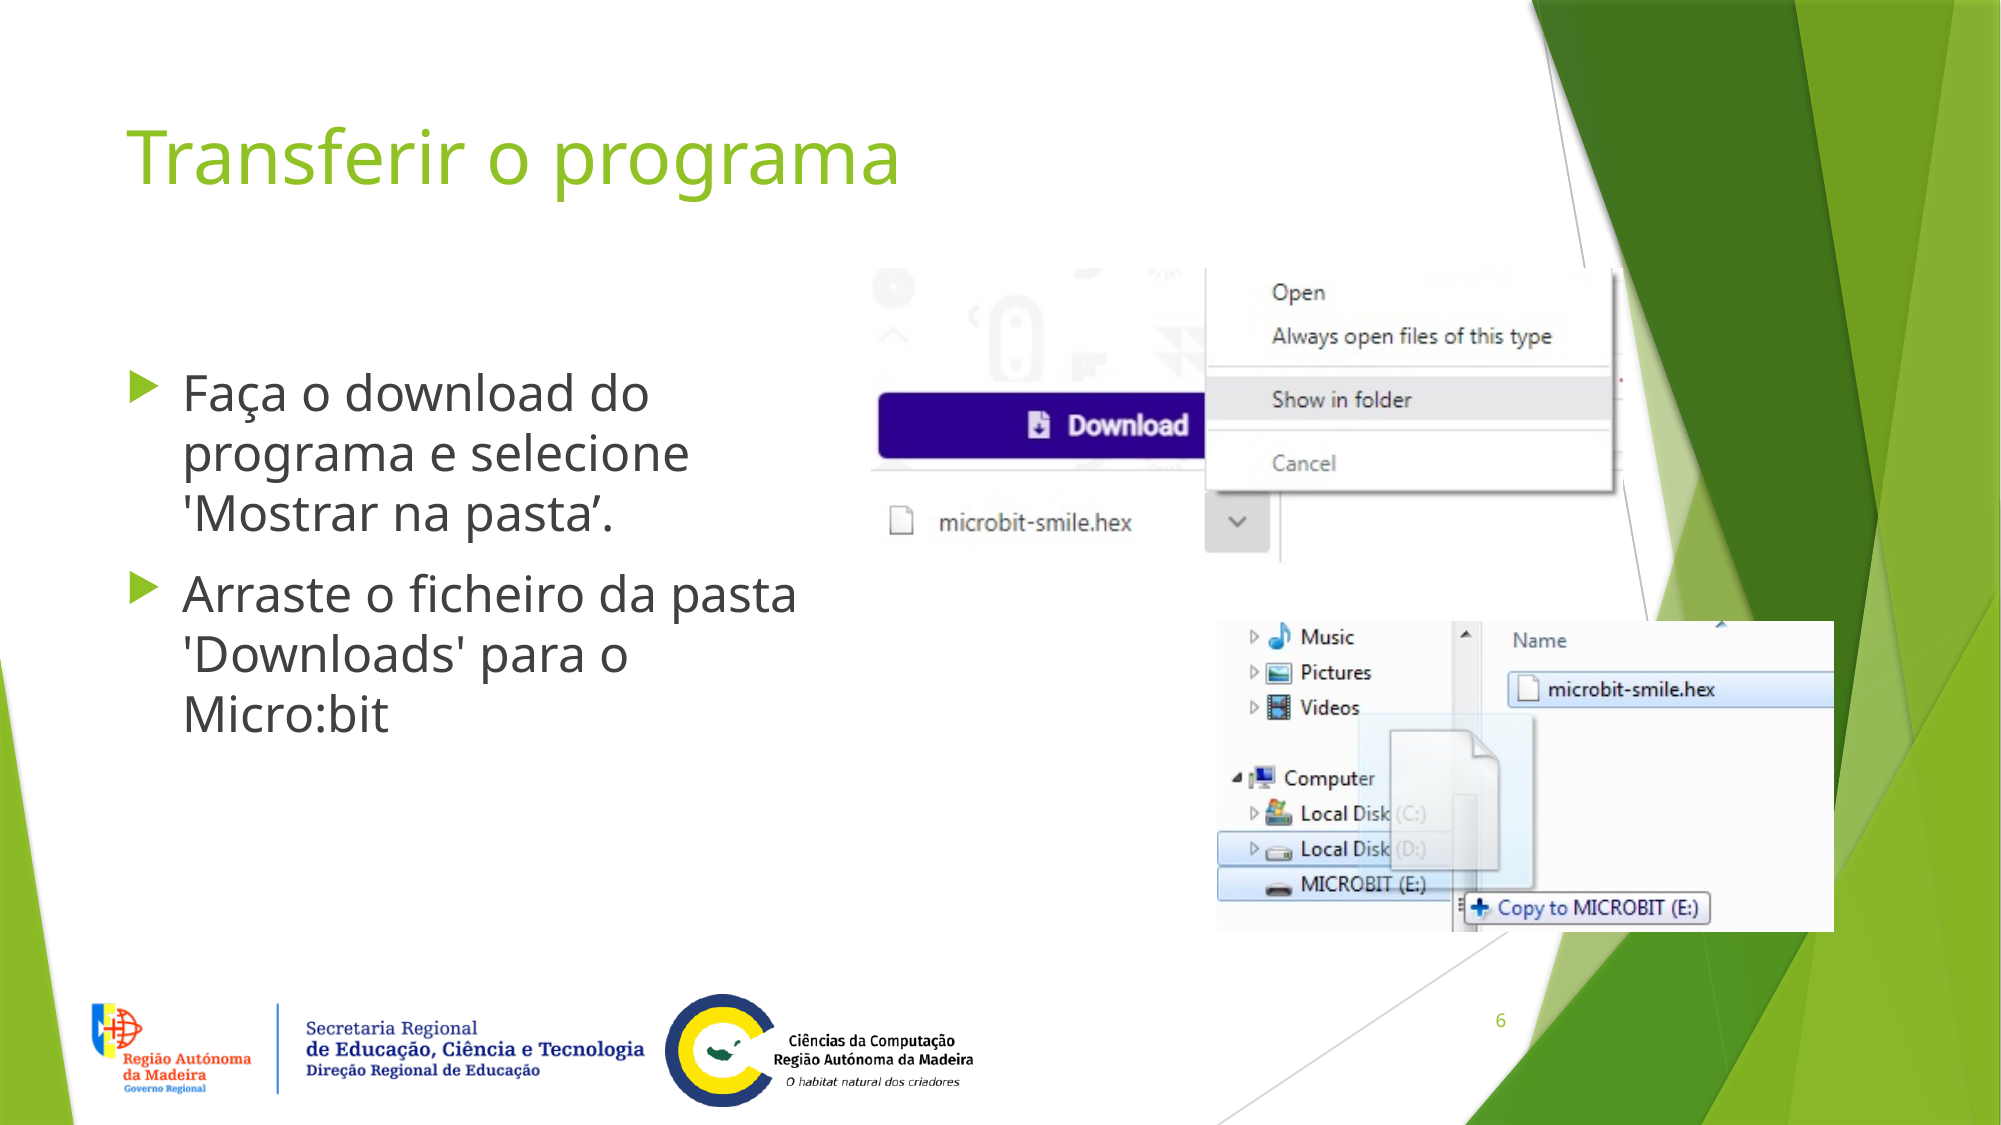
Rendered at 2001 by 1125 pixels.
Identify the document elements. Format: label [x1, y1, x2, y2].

text_box [83, 994, 974, 1108]
picture [870, 268, 1624, 567]
text_box [0, 0, 2000, 1125]
picture [1217, 621, 1834, 933]
